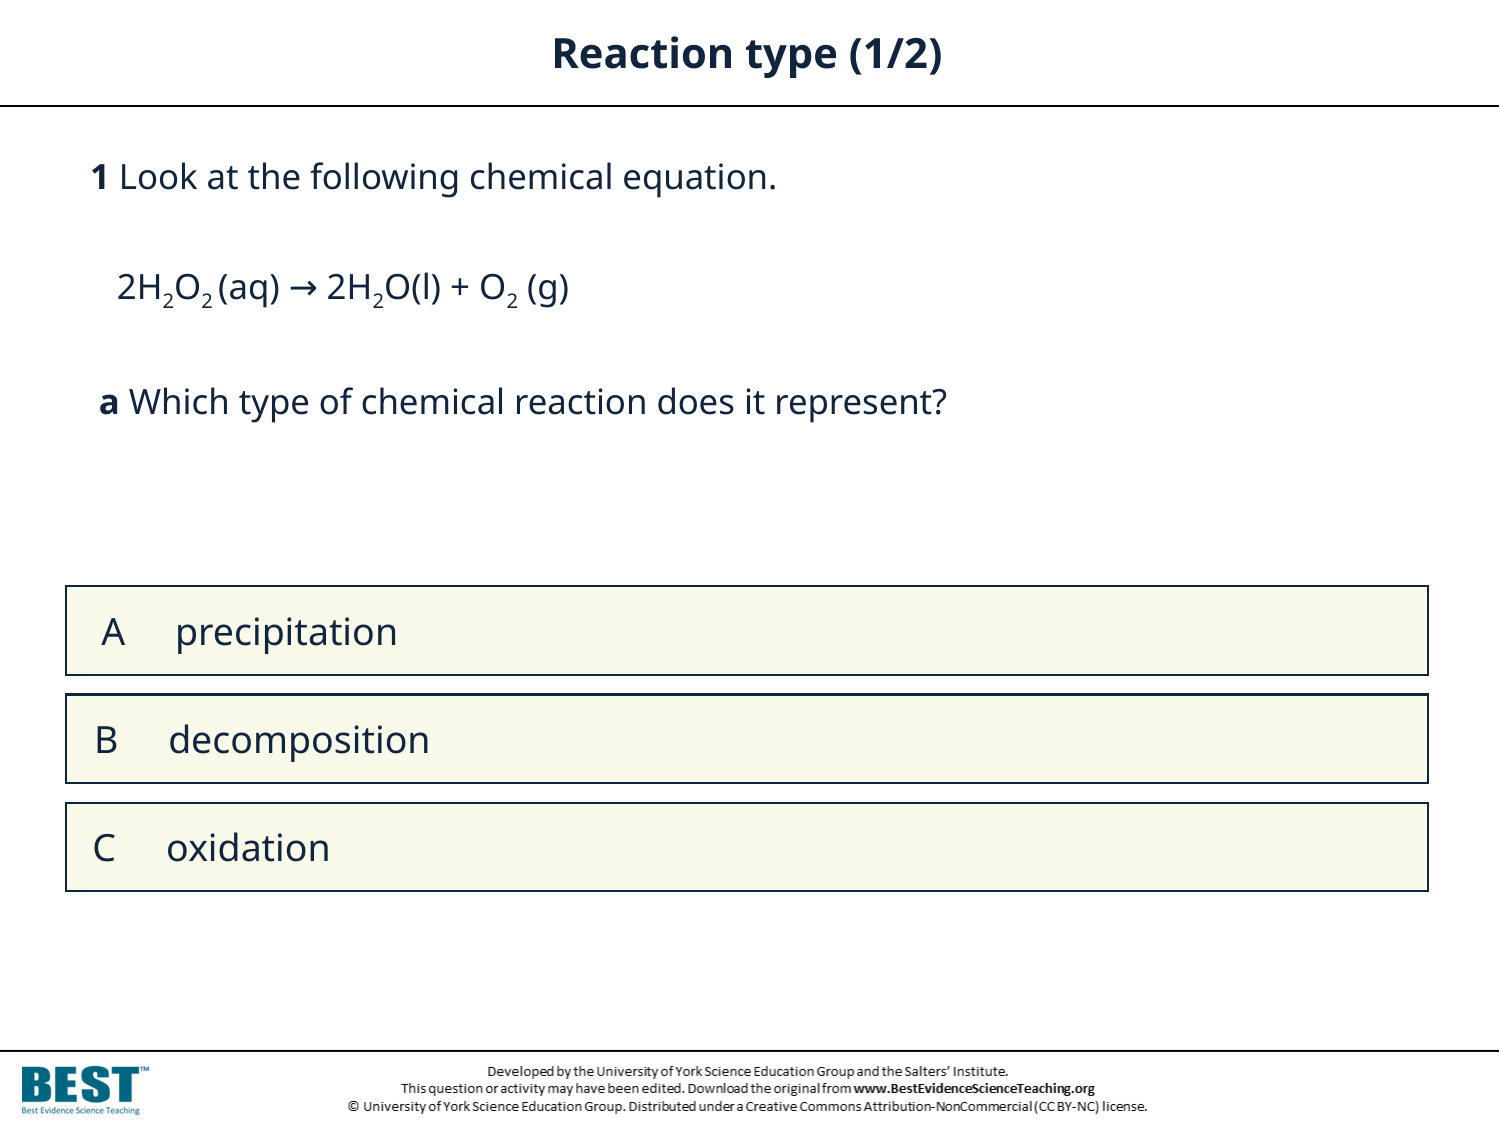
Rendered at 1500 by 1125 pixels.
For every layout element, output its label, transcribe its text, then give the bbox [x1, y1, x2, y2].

picture [0, 105, 1500, 1125]
text_box Reaction type (1/2) [23, 4, 1471, 99]
